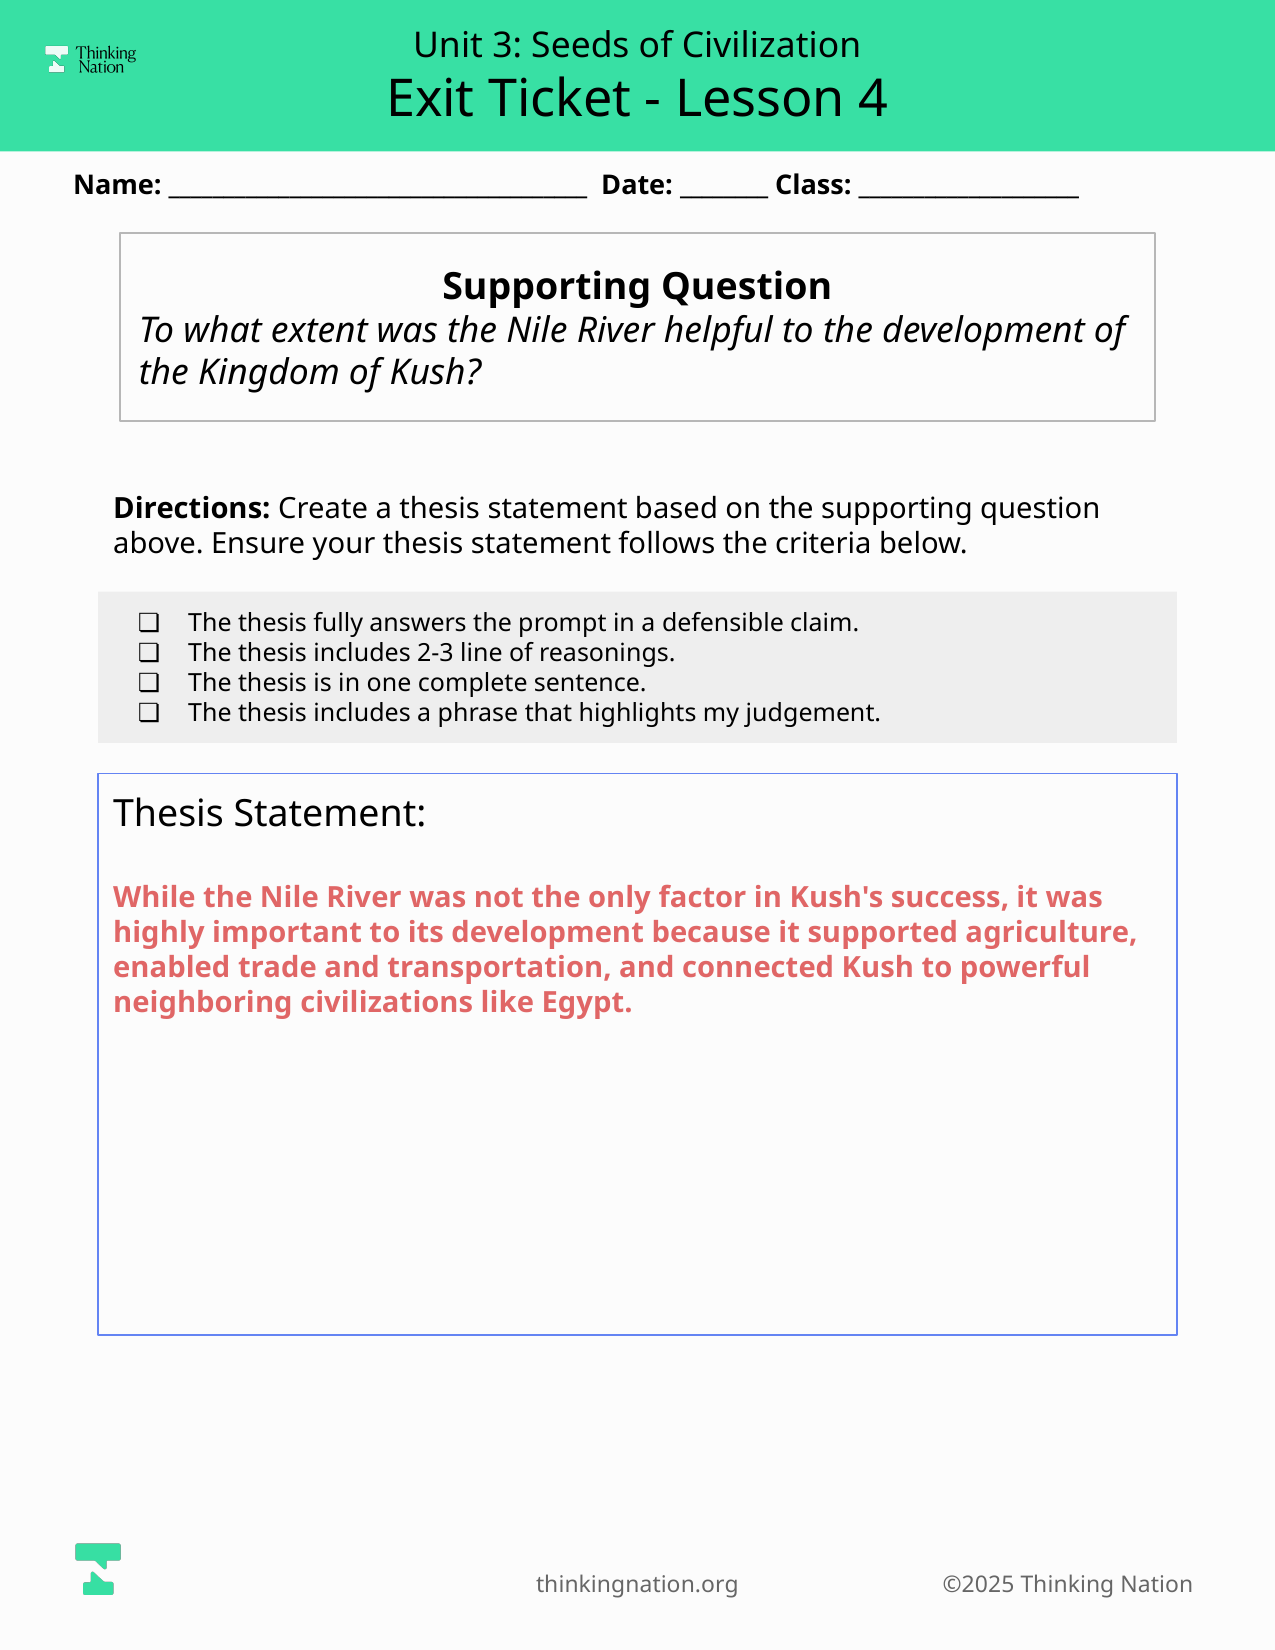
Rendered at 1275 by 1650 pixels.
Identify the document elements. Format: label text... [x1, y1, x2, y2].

text_box Supporting Question To what extent was the Nile River helpful to the development of the Kingdom of Kush? [119, 232, 1156, 422]
text_box The thesis fully answers the prompt in a defensible claim. The thesis includes 2-3 line of reasonings. The thesis is in one complete sentence. The thesis includes a phrase that highlights my judgement. [98, 591, 1177, 743]
text_box thinkingnation.org [486, 1553, 789, 1605]
picture [62, 1533, 134, 1605]
text_box Thesis Statement: While the Nile River was not the only factor in Kush's success, it was highly important to its development because it supported agriculture, enabled trade and transportation, and connected Kush to powerful neighboring civilizations like Egypt. [98, 773, 1177, 1335]
text_box Name: ______________________________________ Date: ________ Class: ____________________ [57, 151, 1218, 214]
text_box Unit 3: Seeds of Civilization Exit Ticket - Lesson 4 [0, 0, 1275, 152]
picture [35, 37, 140, 82]
text_box Directions: Create a thesis statement based on the supporting question above. Ensure your thesis statement follows the criteria below. [98, 474, 1177, 575]
text_box ©2025 Thinking Nation [907, 1553, 1210, 1605]
